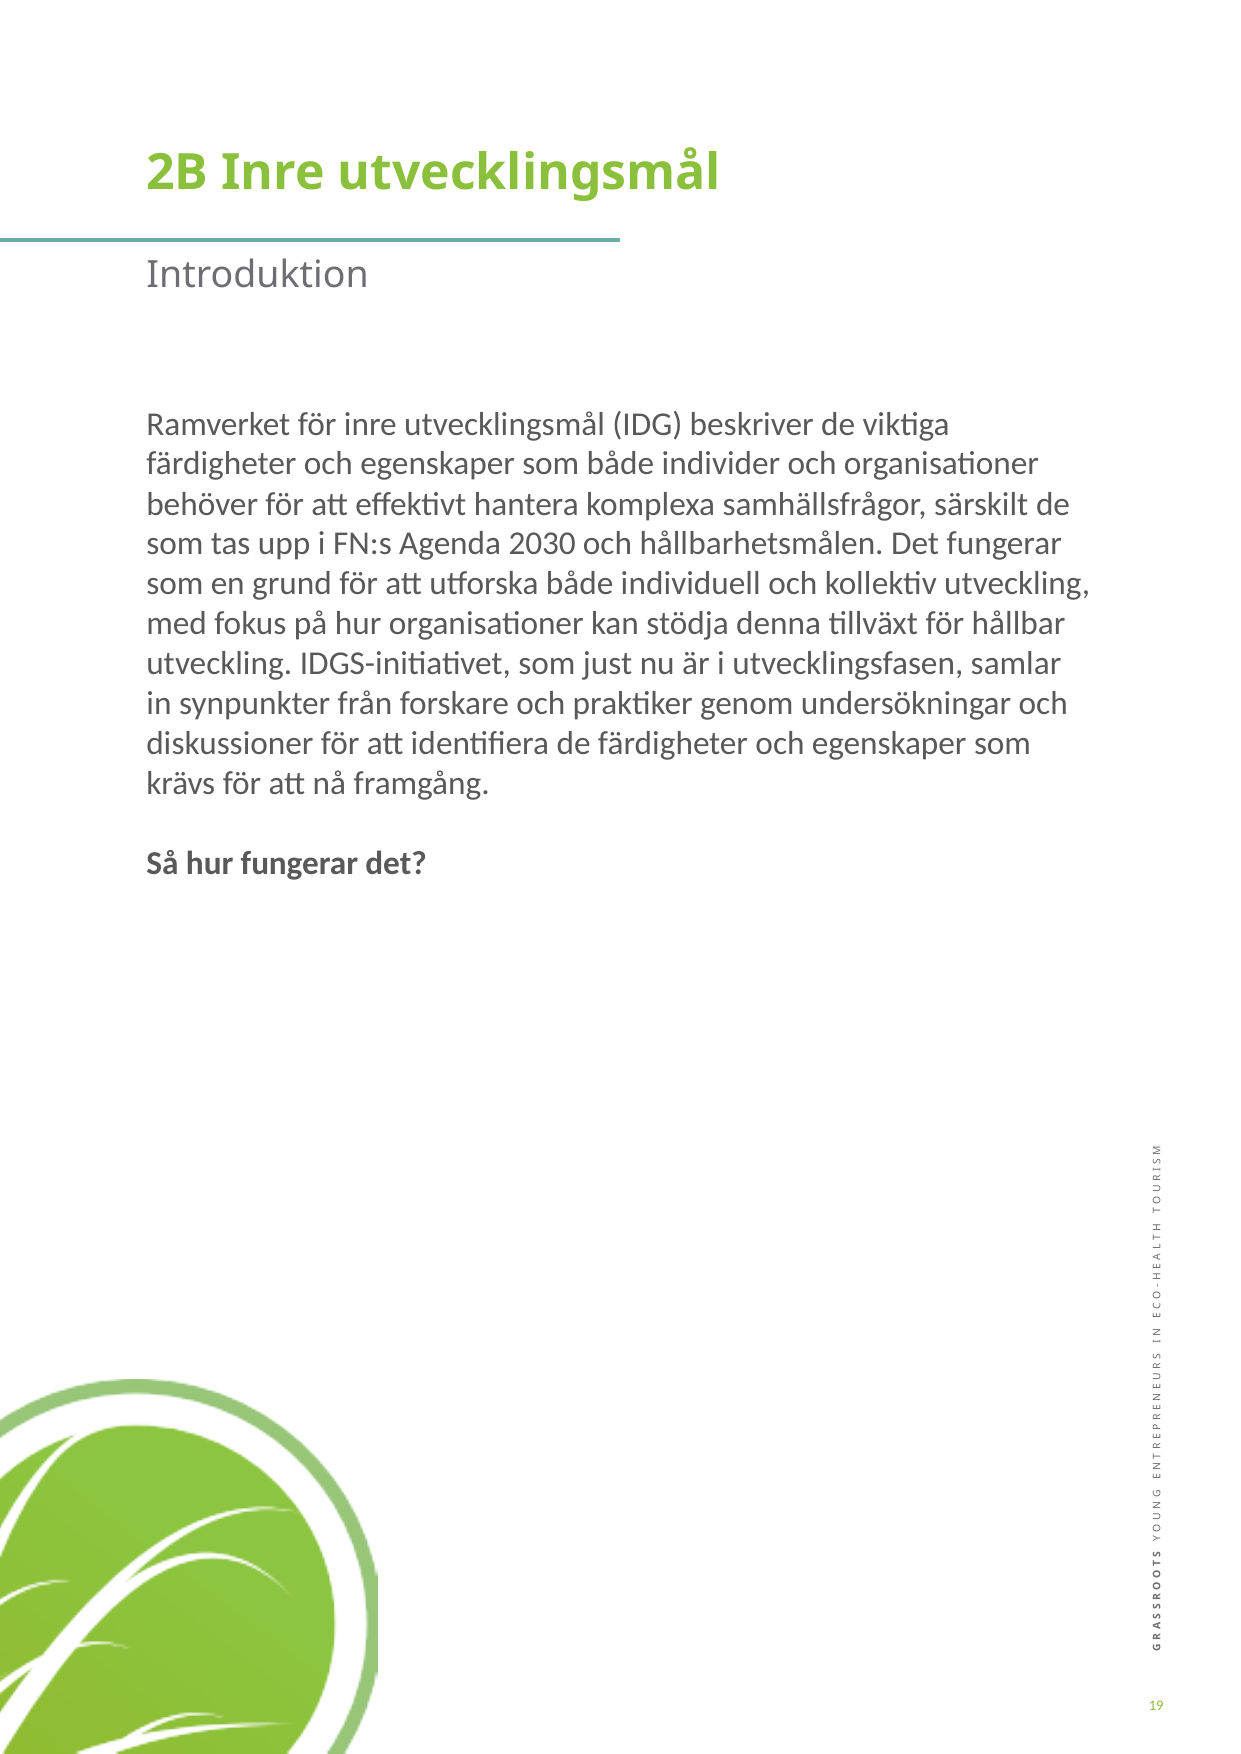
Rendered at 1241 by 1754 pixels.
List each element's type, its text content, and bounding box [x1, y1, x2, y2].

list Introduktion [131, 242, 1109, 371]
list Ramverket för inre utvecklingsmål (IDG) beskriver de viktiga färdigheter och egenskaper som både individer och organisationer behöver för att effektivt hantera komplexa samhällsfrågor, särskilt de som tas upp i FN:s Agenda 2030 och hållbarhetsmålen. Det fungerar som en grund för att utforska både individuell och kollektiv utveckling, med fokus på hur organisationer kan stödja denna tillväxt för hållbar utveckling. IDGS-initiativet, som just nu är i utvecklingsfasen, samlar in synpunkter från forskare och praktiker genom undersökningar och diskussioner för att identifiera de färdigheter och egenskaper som krävs för att nå framgång. Så hur fungerar det? [131, 394, 1109, 1609]
slide_number 19 [1125, 1666, 1187, 1743]
list 2B Inre utvecklingsmål [131, 132, 1109, 242]
